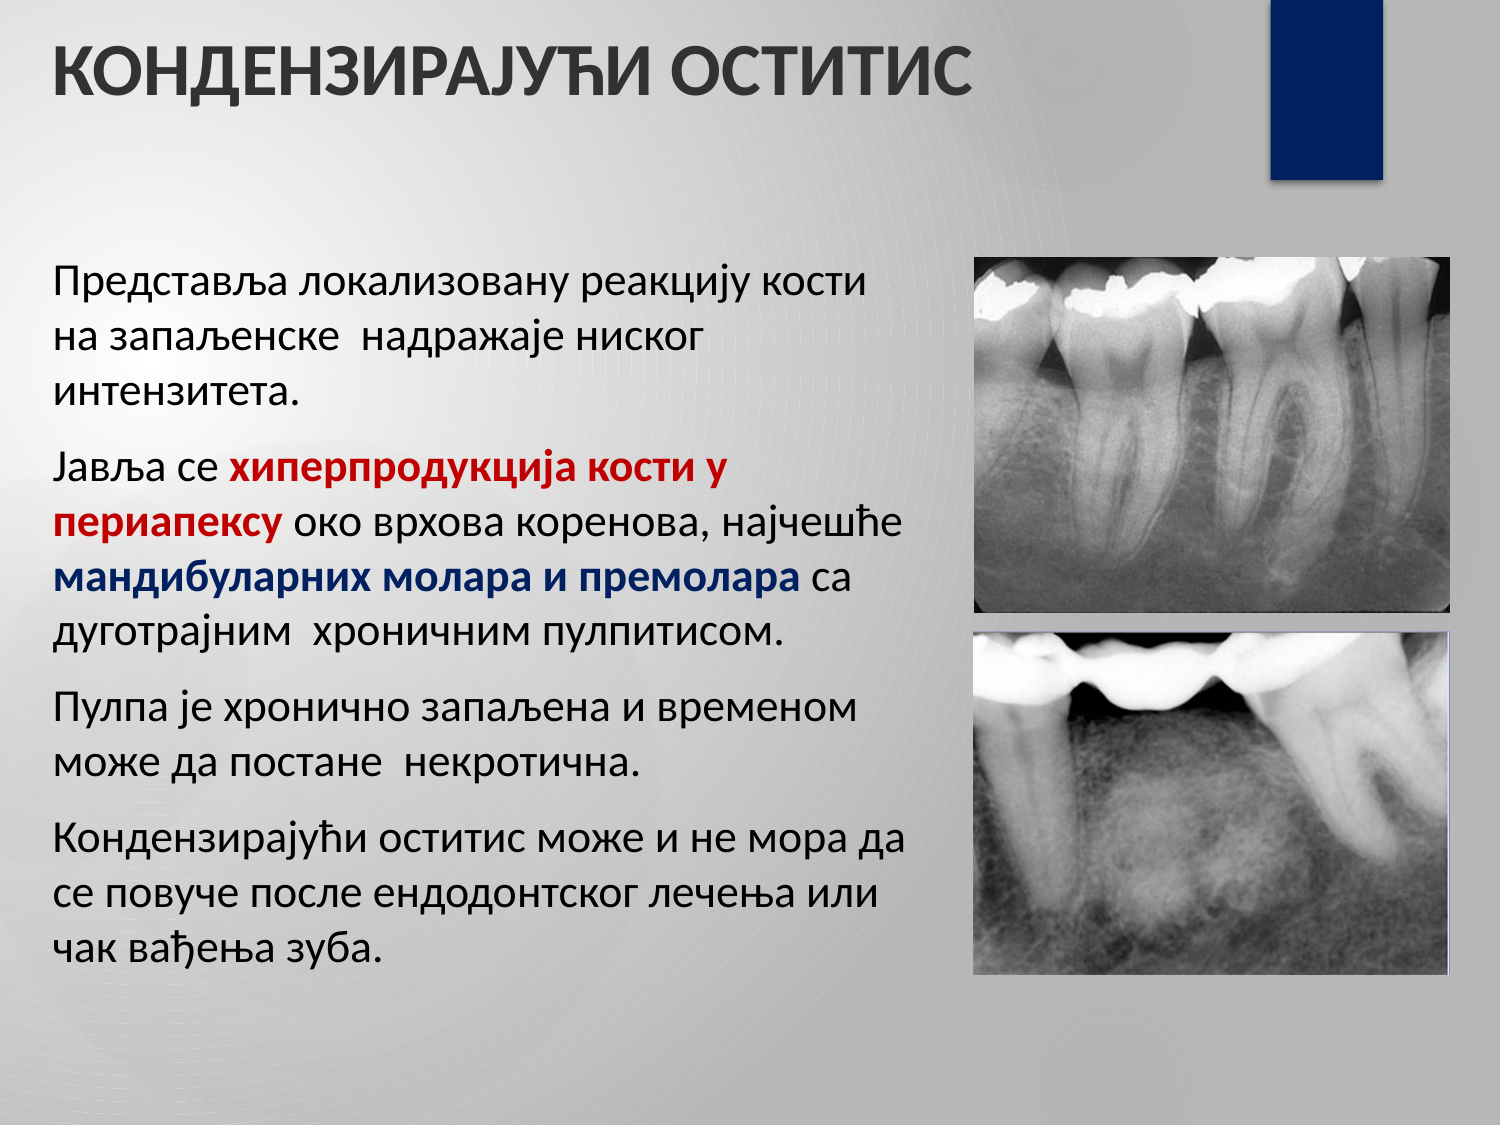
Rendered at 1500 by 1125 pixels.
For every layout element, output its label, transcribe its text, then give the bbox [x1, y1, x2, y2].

picture [974, 256, 1451, 613]
picture [973, 631, 1450, 976]
list Представља локализовану реакцију кости на запаљенске надражаје ниског интензитета. Јавља се хиперпродукција кости у периапексу око врхова коренова, најчешће мандибуларних молара и премолара са дуготрајним хроничним пулпитисом. Пулпа је хронично запаљена и временом може да постане некротична. Кондензирајући оститис може и не мора да се повуче после ендодонтског лечења или чак вађења зуба. [37, 242, 938, 1075]
title КОНДЕНЗИРАЈУЋИ ОСТИТИС [37, 12, 1263, 243]
